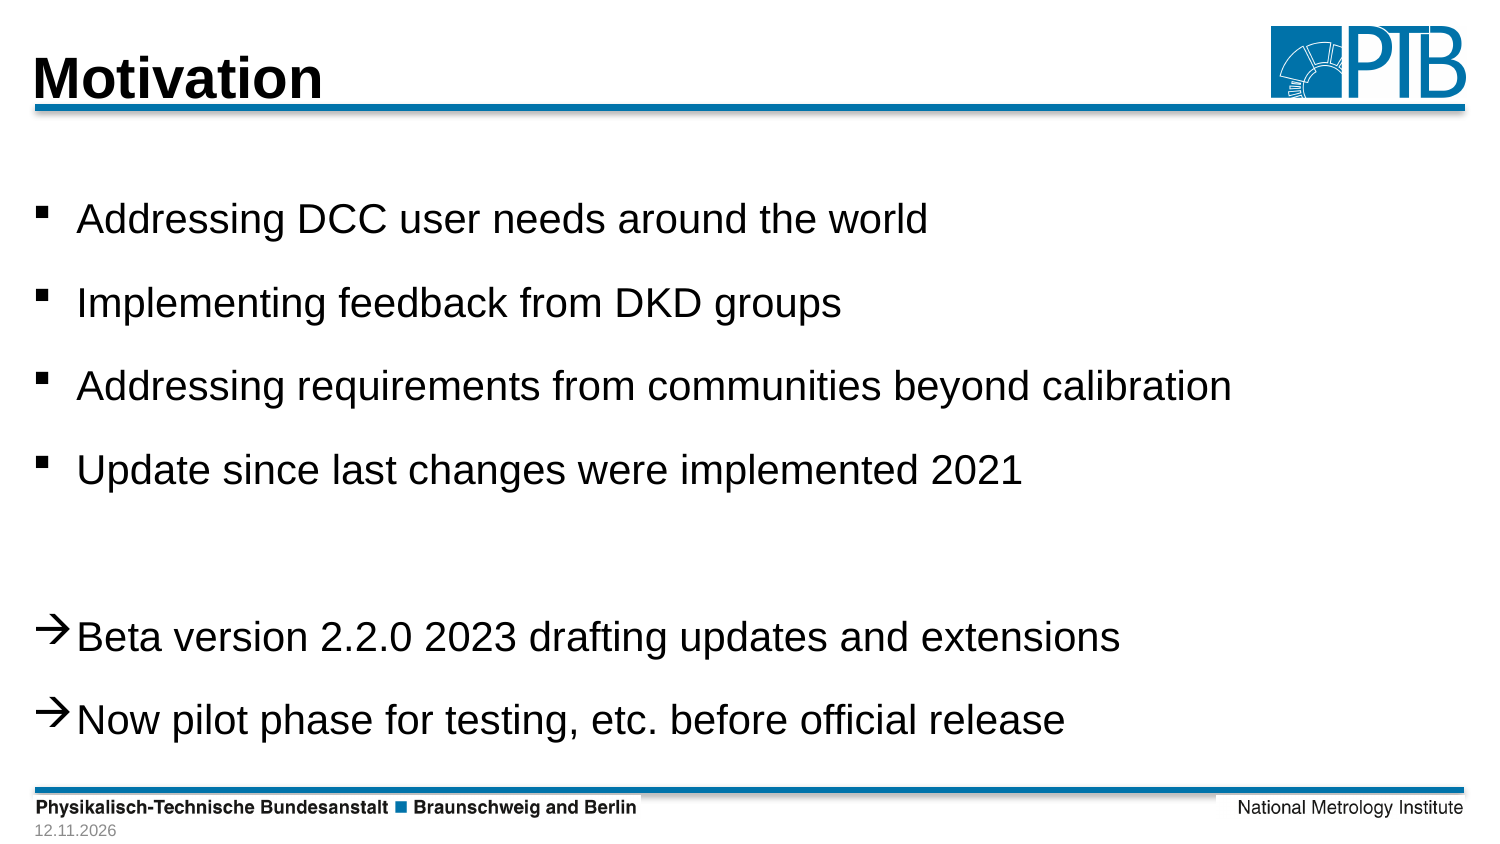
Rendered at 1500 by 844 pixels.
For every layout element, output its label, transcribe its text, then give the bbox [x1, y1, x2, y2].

list Addressing DCC user needs around the world Implementing feedback from DKD groups Addressing requirements from communities beyond calibration Update since last changes were implemented 2021 Beta version 2.2.0 2023 drafting updates and extensions Now pilot phase for testing, etc. before official release [17, 159, 1459, 780]
picture [1216, 795, 1465, 819]
title Motivation [17, 26, 1459, 123]
picture [33, 795, 641, 815]
picture [1459, 80, 1467, 98]
picture [1459, 26, 1467, 75]
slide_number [19, 815, 669, 844]
